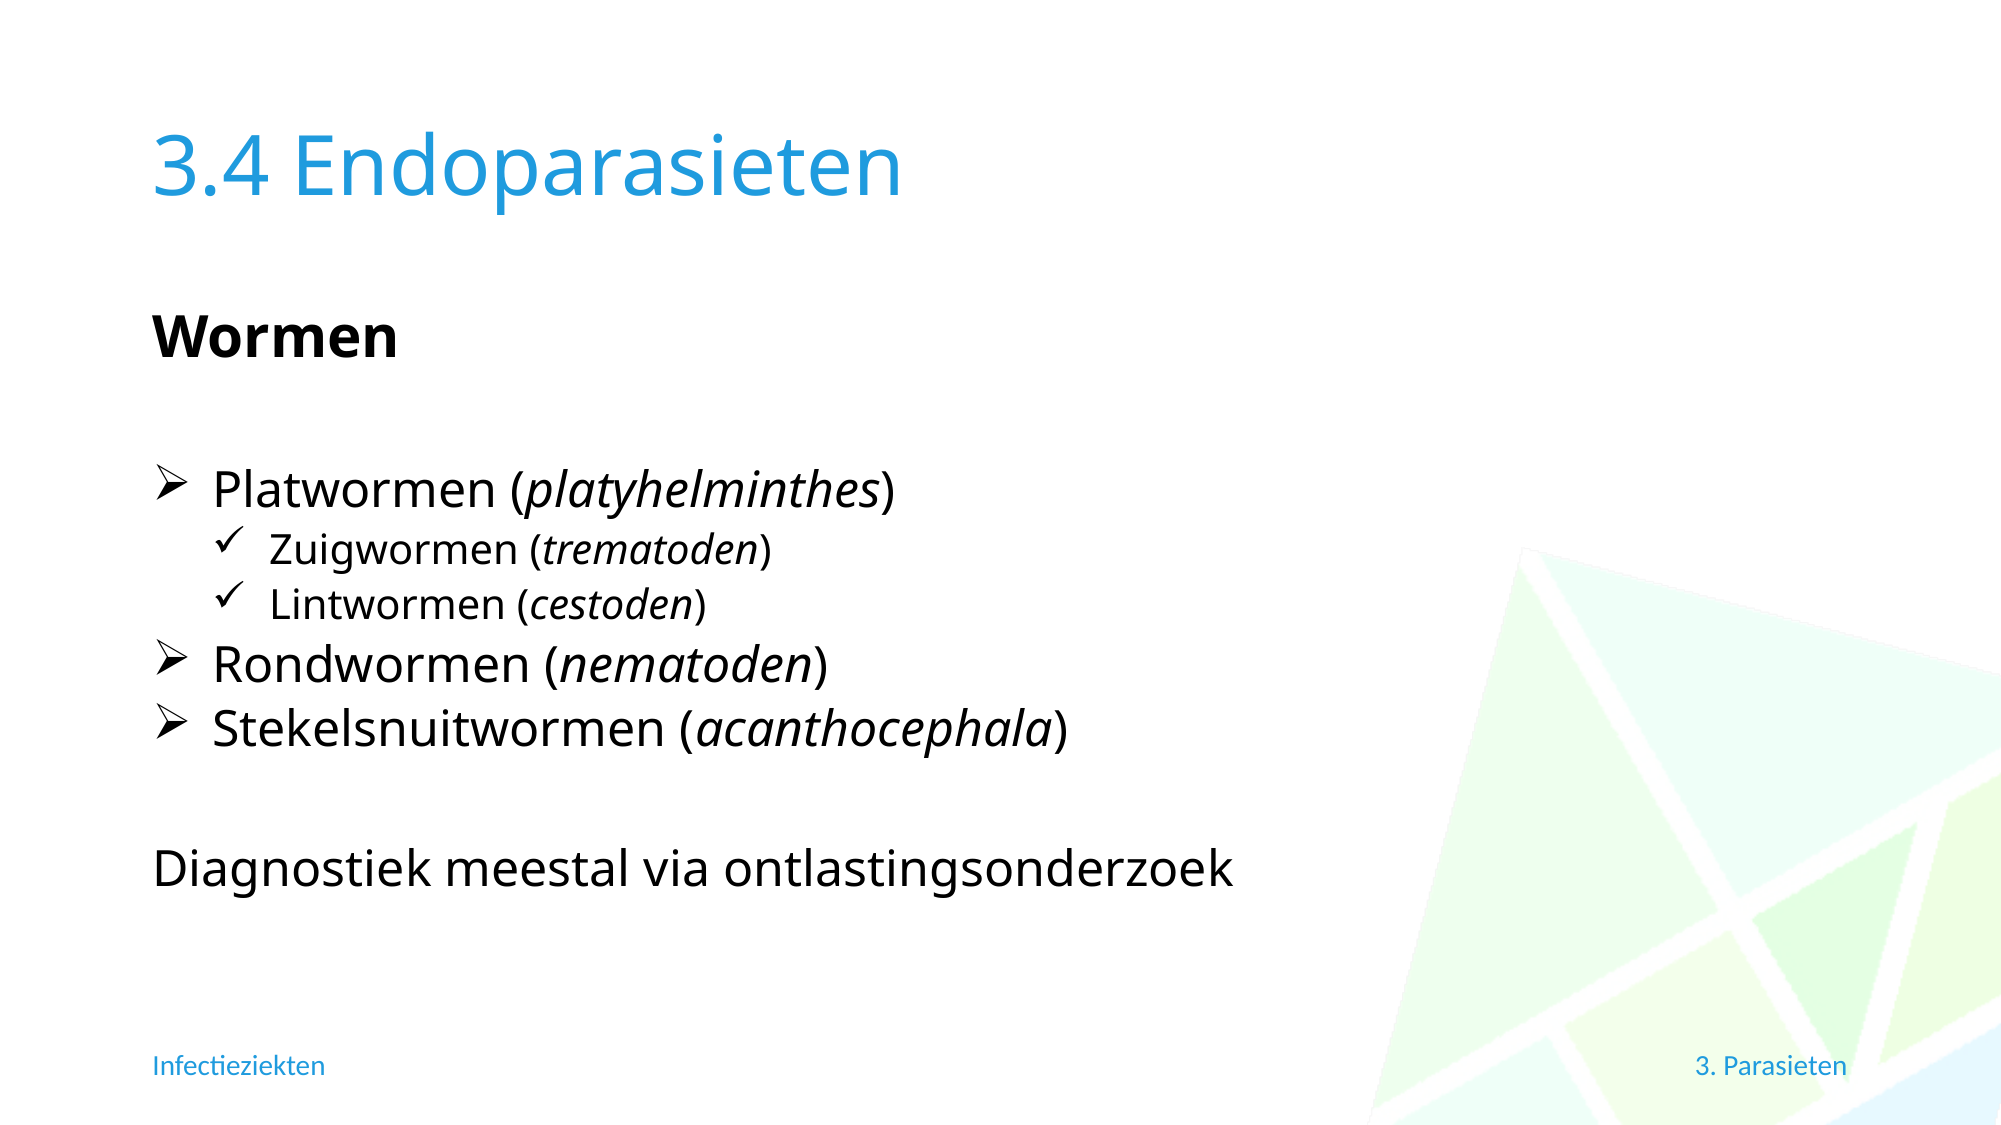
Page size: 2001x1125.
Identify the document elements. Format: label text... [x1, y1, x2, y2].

list Infectieziekten [137, 1042, 588, 1103]
list 3. Parasieten [1412, 1042, 1863, 1103]
title 3.4 Endoparasieten [137, 59, 1863, 278]
list Wormen Platwormen (platyhelminthes) Zuigwormen (trematoden) Lintwormen (cestoden) Rondwormen (nematoden) Stekelsnuitwormen (acanthocephala) Diagnostiek meestal via ontlastingsonderzoek [137, 299, 1863, 1014]
